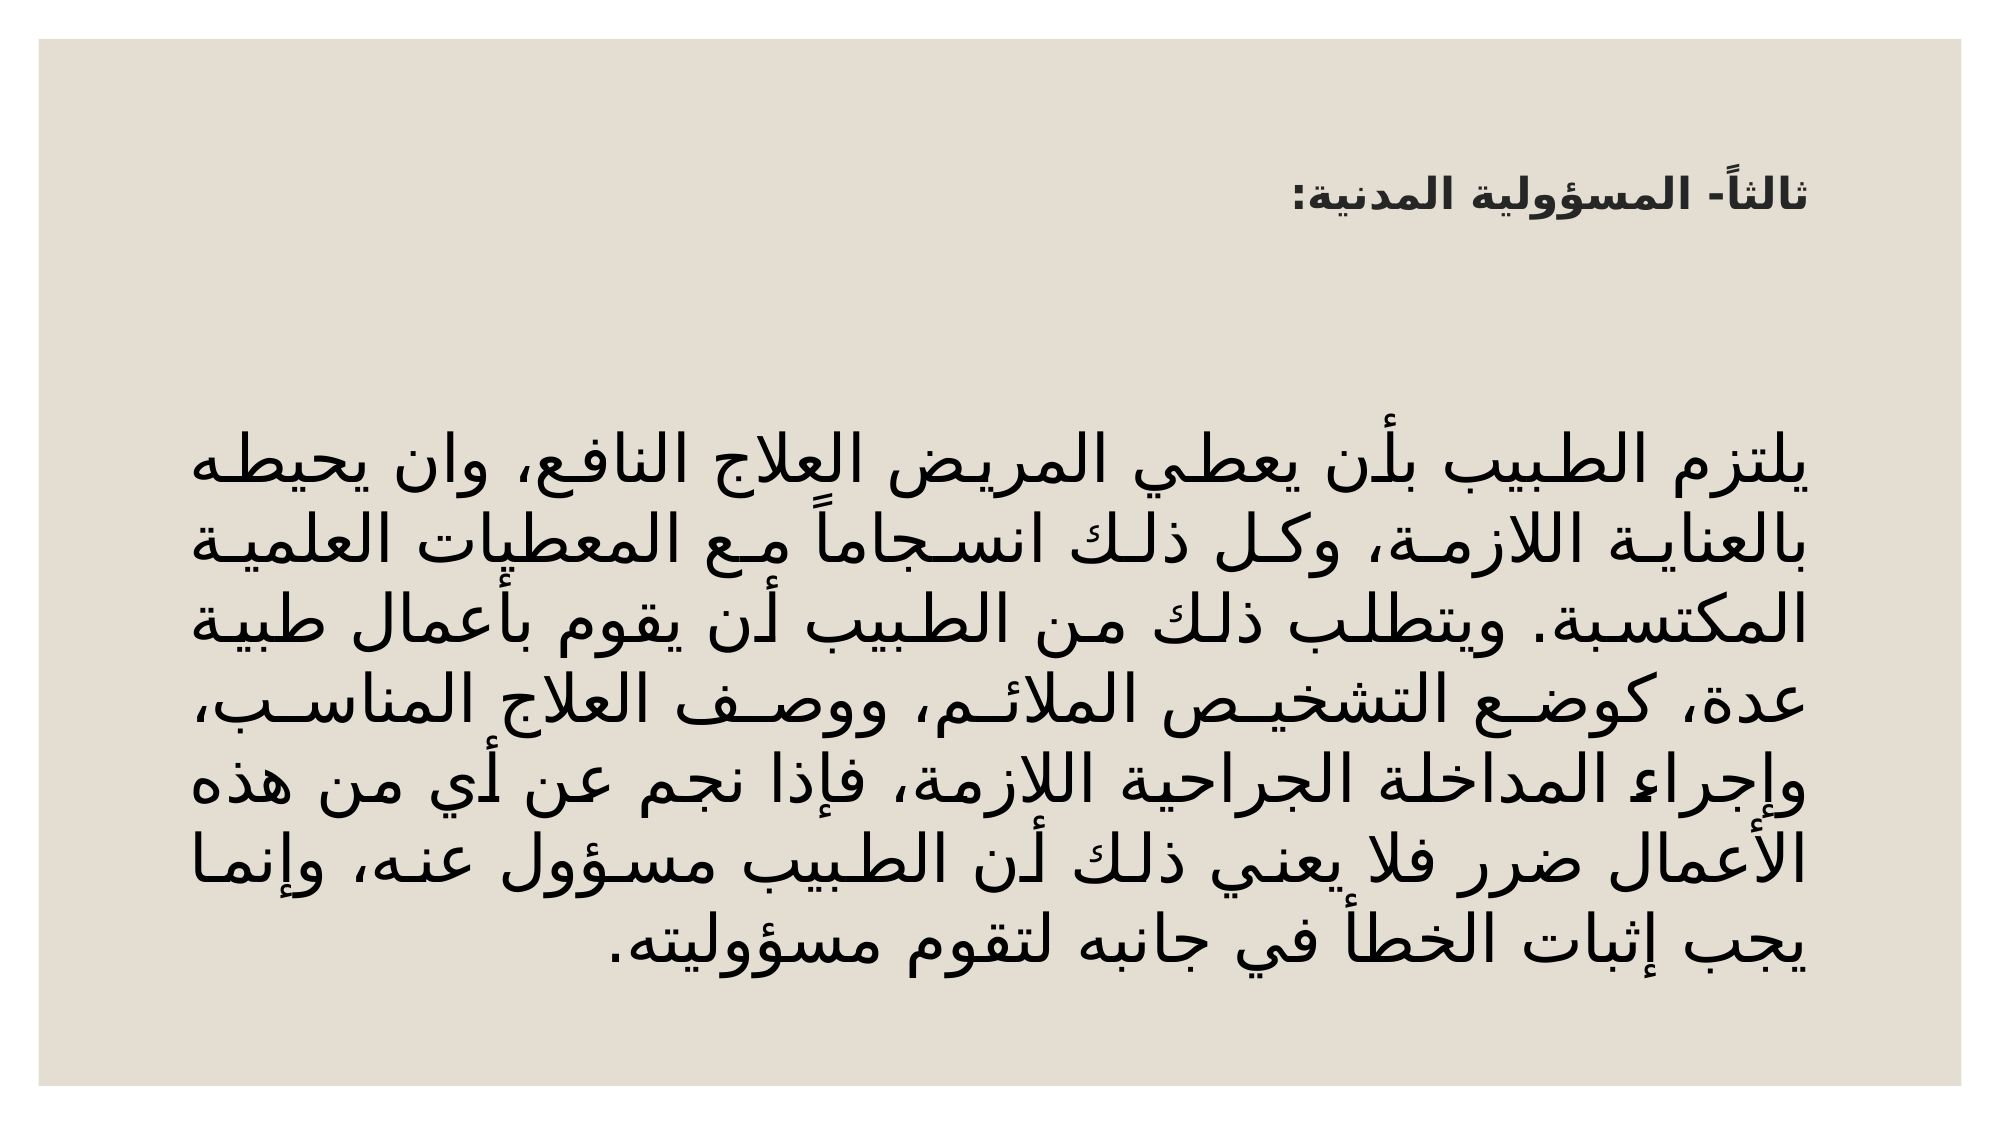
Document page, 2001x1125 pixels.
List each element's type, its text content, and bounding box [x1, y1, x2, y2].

title ثالثاً- المسؤولية المدنية: [174, 105, 1825, 276]
list يلتزم الطبيب بأن يعطي المريض العلاج النافع، وان يحيطه بالعناية اللازمة، وكل ذلك انسجاماً مع المعطيات العلمية المكتسبة. ويتطلب ذلك من الطبيب أن يقوم بأعمال طبية عدة، كوضع التشخيص الملائم، ووصف العلاج المناسب، وإجراء المداخلة الجراحية اللازمة، فإذا نجم عن أي من هذه الأعمال ضرر فلا يعني ذلك أن الطبيب مسؤول عنه، وإنما يجب إثبات الخطأ في جانبه لتقوم مسؤوليته. [174, 345, 1825, 990]
